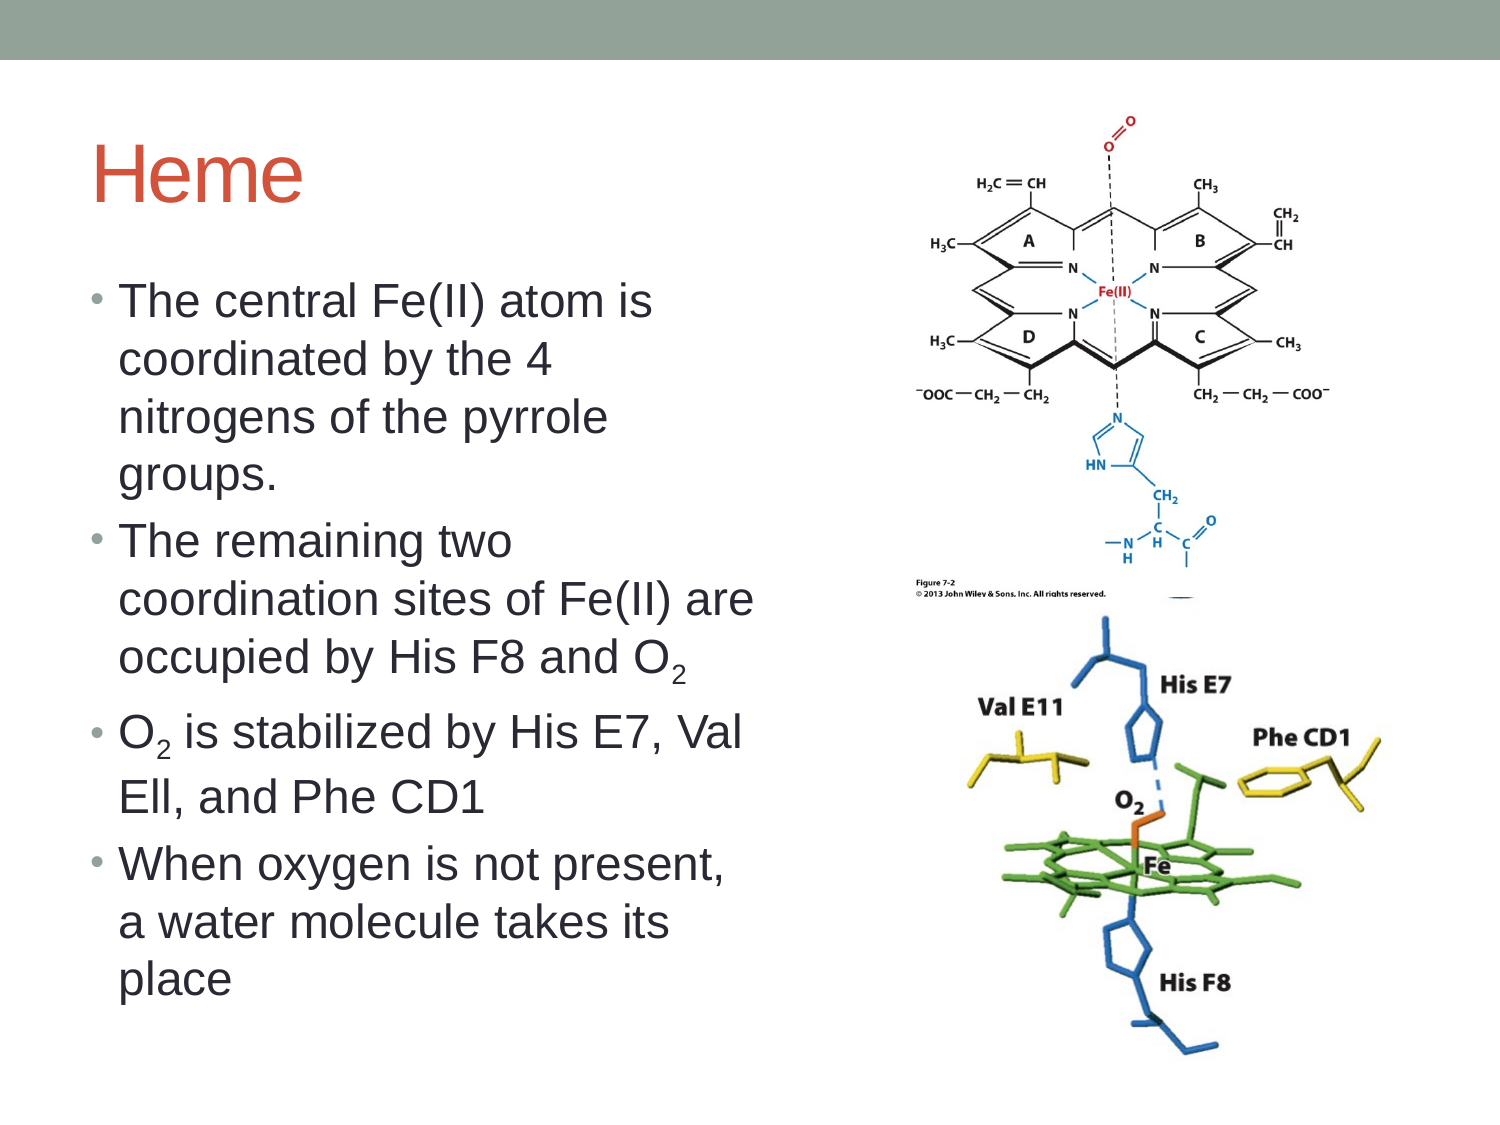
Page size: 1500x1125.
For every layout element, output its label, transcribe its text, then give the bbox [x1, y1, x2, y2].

list The central Fe(II) atom is coordinated by the 4 nitrogens of the pyrrole groups. The remaining two coordination sites of Fe(II) are occupied by His F8 and O2 O2 is stabilized by His E7, Val Ell, and Phe CD1 When oxygen is not present, a water molecule takes its place [75, 262, 775, 1063]
title Heme [75, 87, 1425, 250]
picture [912, 112, 1420, 1065]
